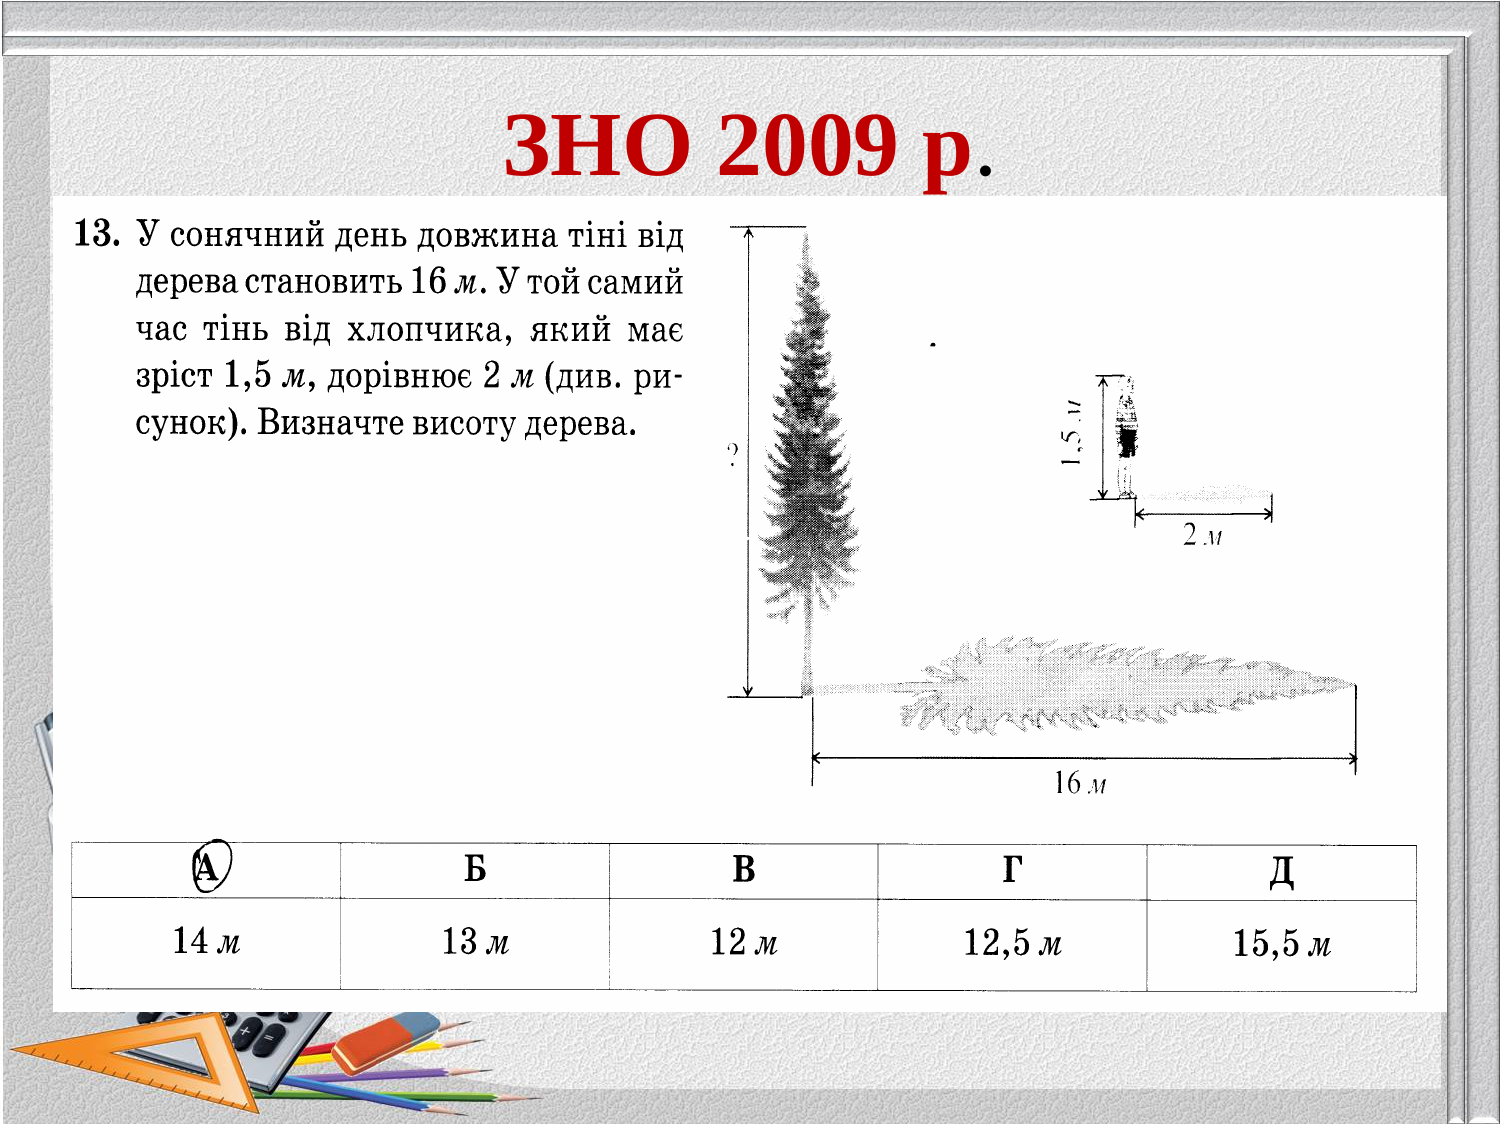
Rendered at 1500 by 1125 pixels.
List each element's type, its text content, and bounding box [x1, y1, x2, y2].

picture [0, 0, 1500, 1125]
title ЗНО 2009 р. [74, 44, 1426, 194]
